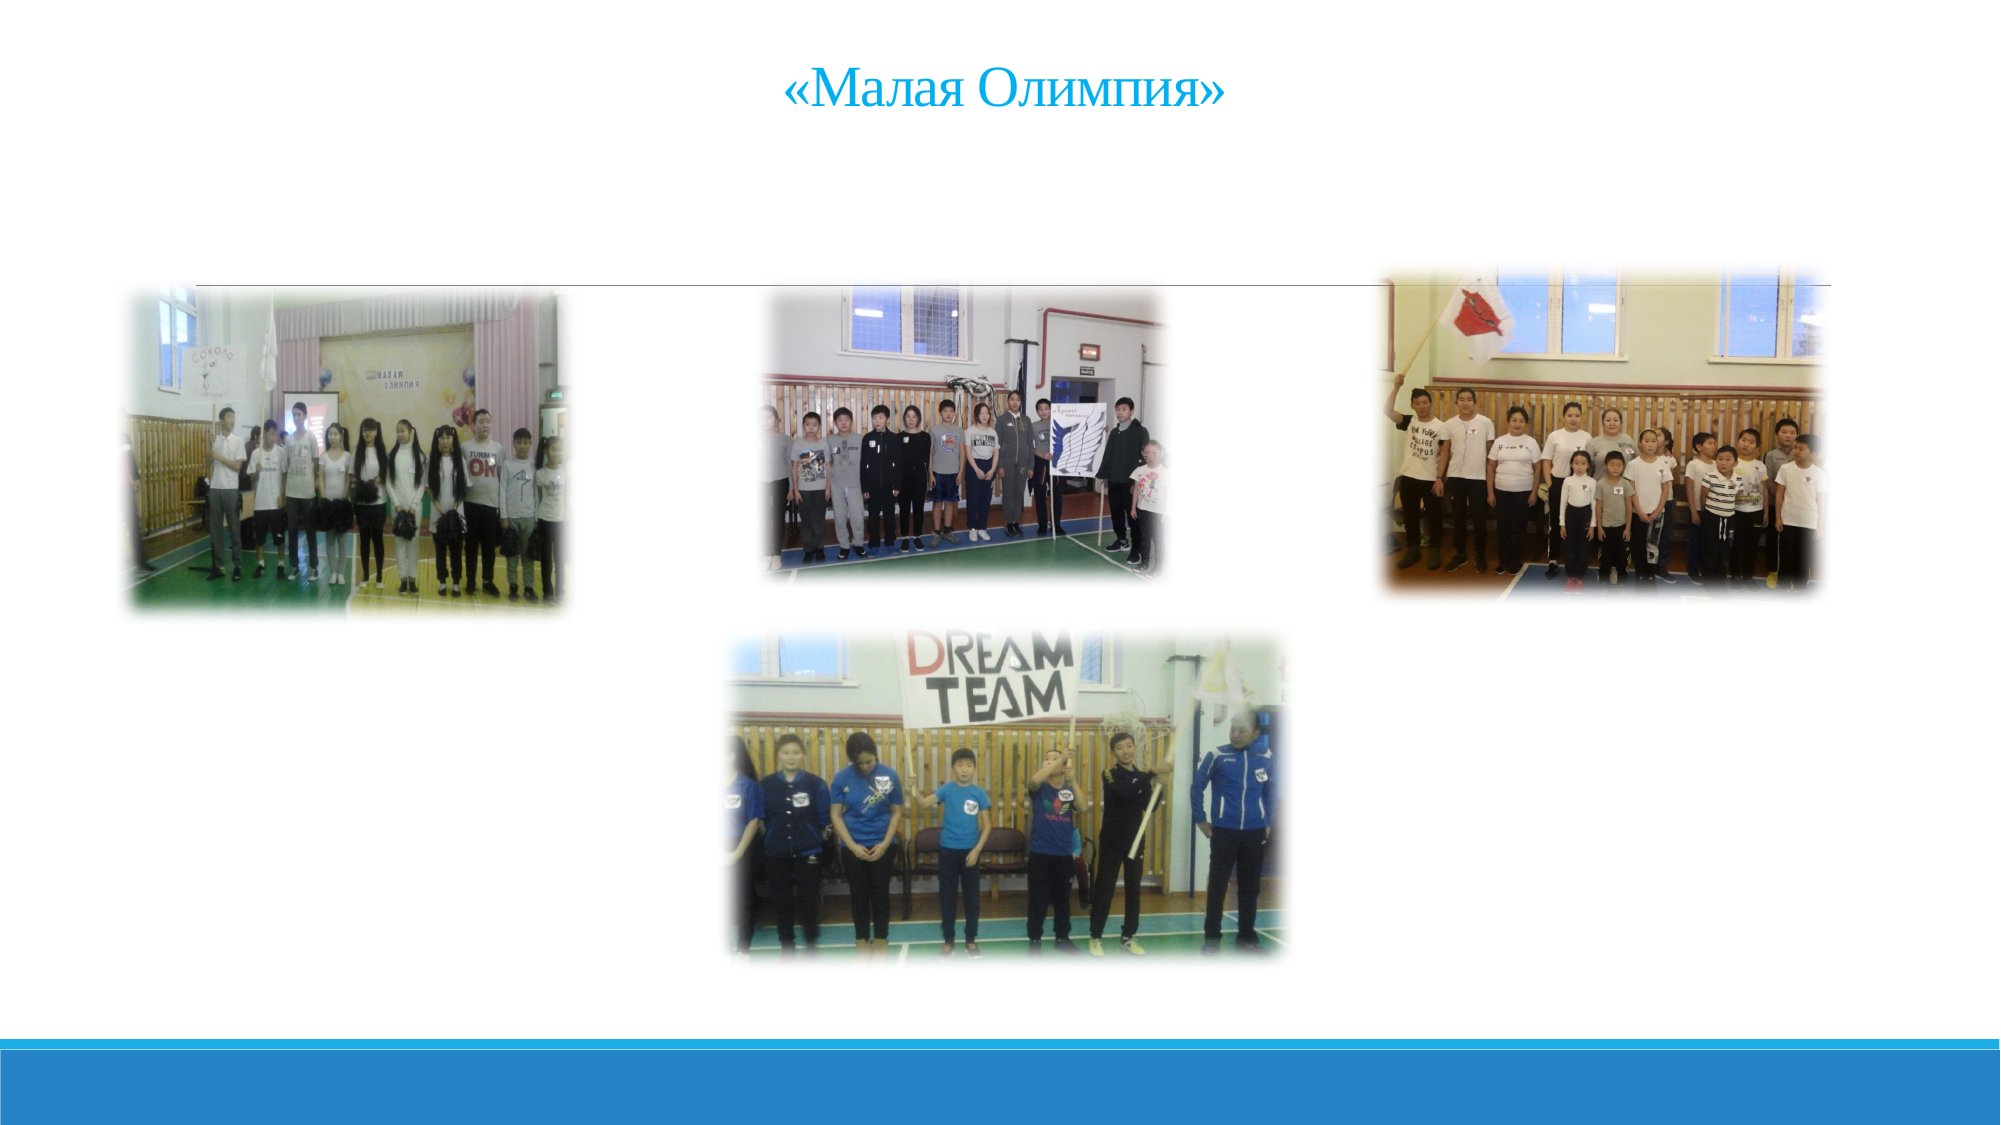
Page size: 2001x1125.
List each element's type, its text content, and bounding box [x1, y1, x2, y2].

title «Малая Олимпия» [180, 47, 1830, 126]
picture [1367, 259, 1833, 608]
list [113, 278, 579, 626]
picture [716, 621, 1297, 971]
picture [752, 275, 1175, 592]
